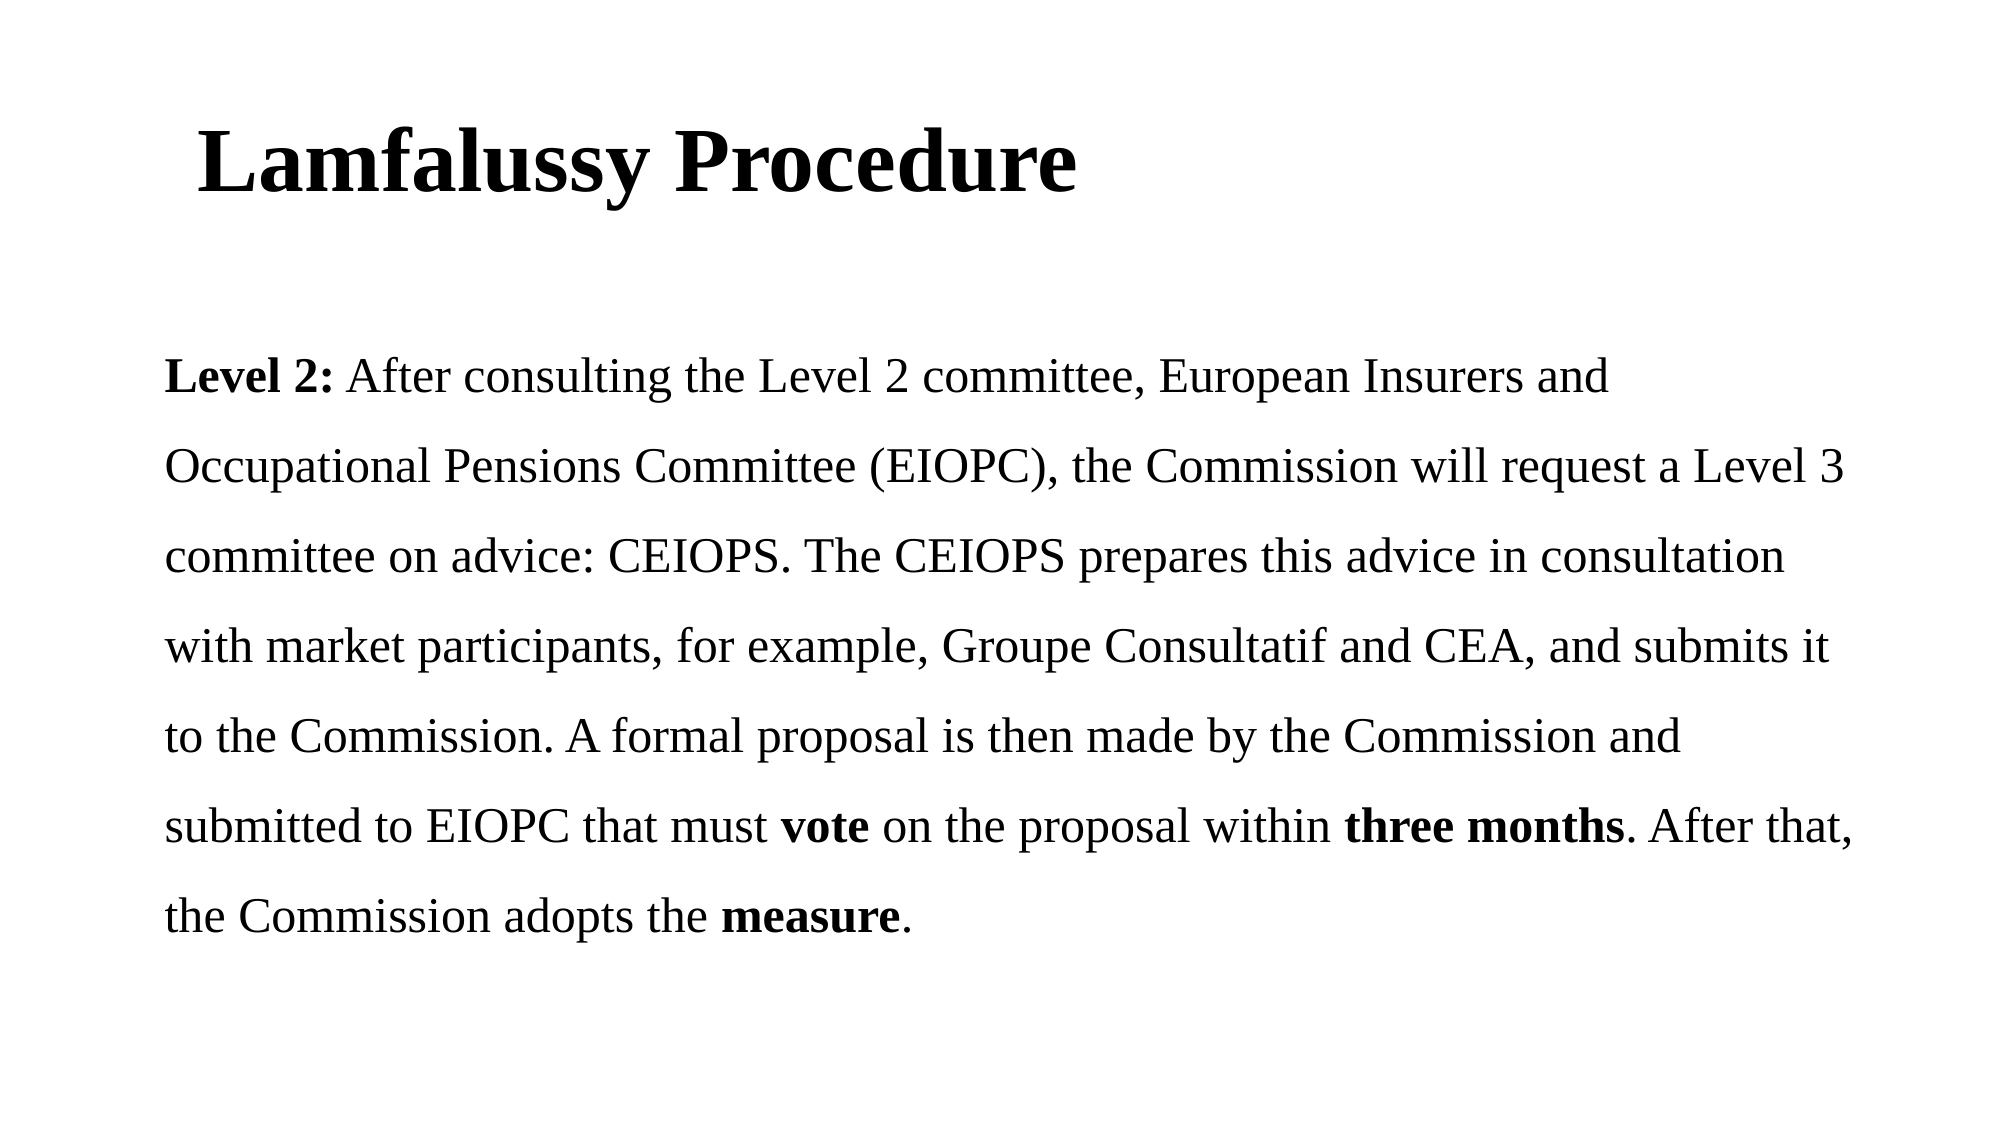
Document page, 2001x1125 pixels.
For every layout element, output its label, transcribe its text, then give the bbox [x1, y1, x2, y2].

list Level 2: After consulting the Level 2 committee, European Insurers and Occupational Pensions Committee (EIOPC), the Commission will request a Level 3 committee on advice: CEIOPS. The CEIOPS prepares this advice in consultation with market participants, for example, Groupe Consultatif and CEA, and submits it to the Commission. A formal proposal is then made by the Commission and submitted to EIOPC that must vote on the proposal within three months. After that, the Commission adopts the measure. [149, 304, 1869, 942]
title Lamfalussy Procedure [182, 98, 1593, 225]
